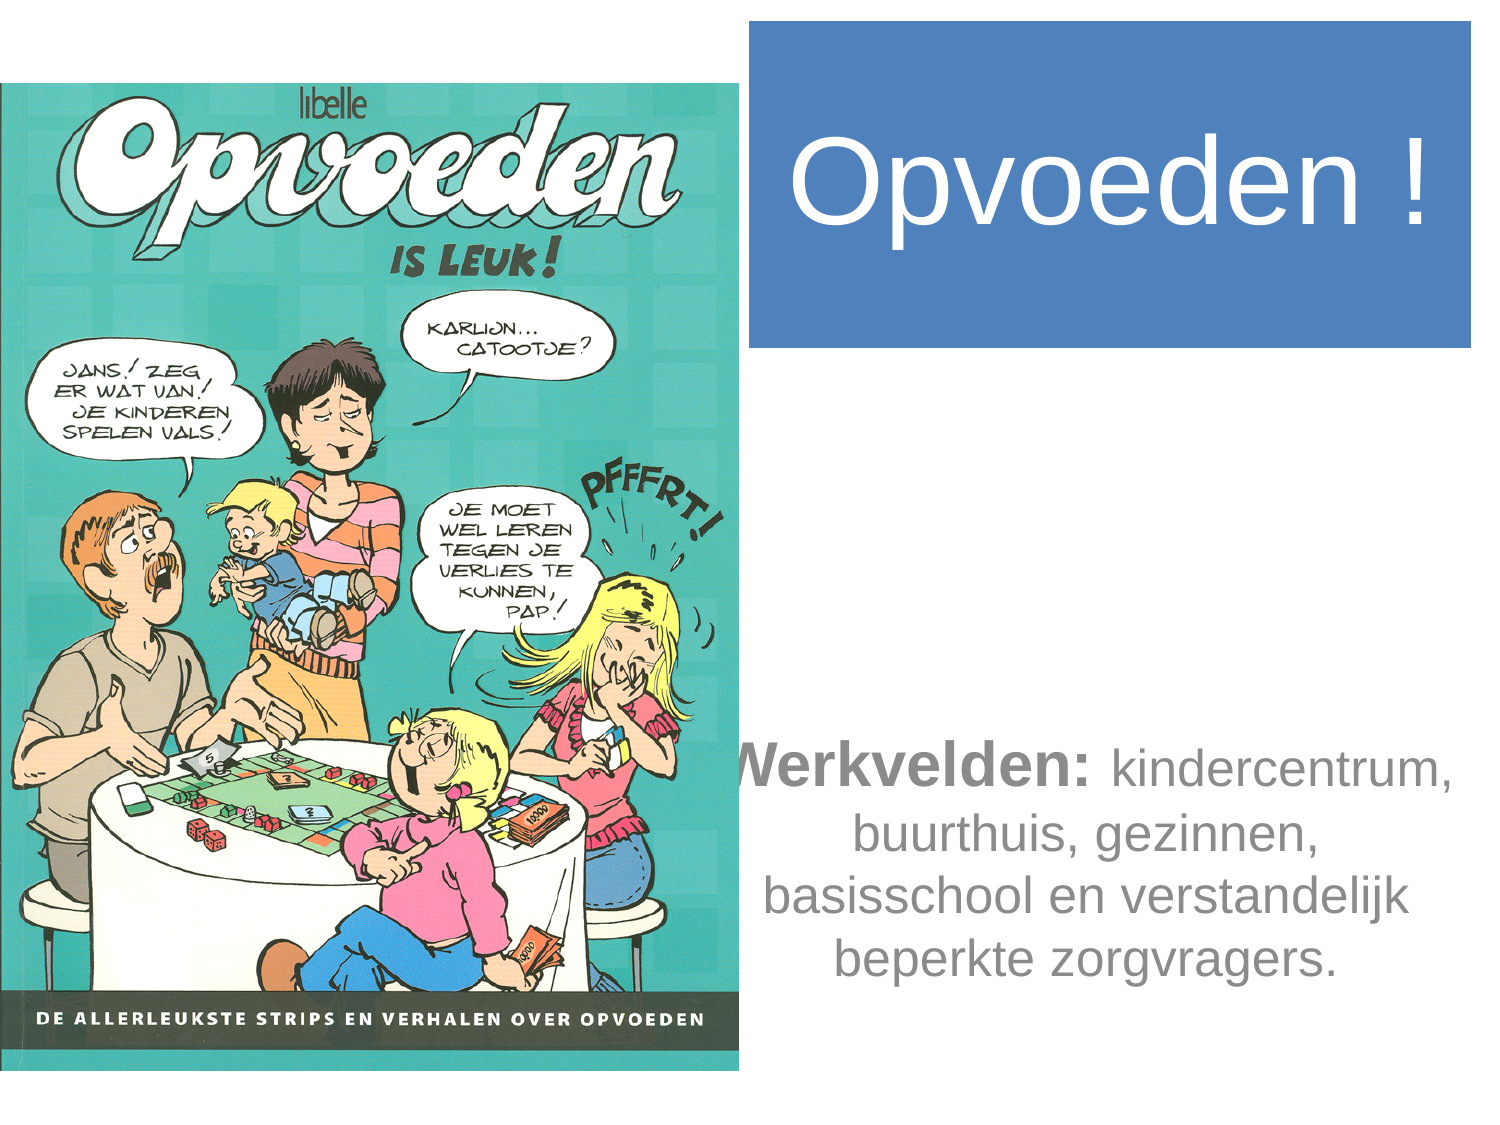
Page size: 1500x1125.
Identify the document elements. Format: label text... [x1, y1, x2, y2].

picture [0, 82, 739, 1071]
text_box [737, 18, 1483, 351]
subtitle Werkvelden: kindercentrum, buurthuis, gezinnen, basisschool en verstandelijk beperkte zorgvragers. [743, 716, 1471, 1035]
